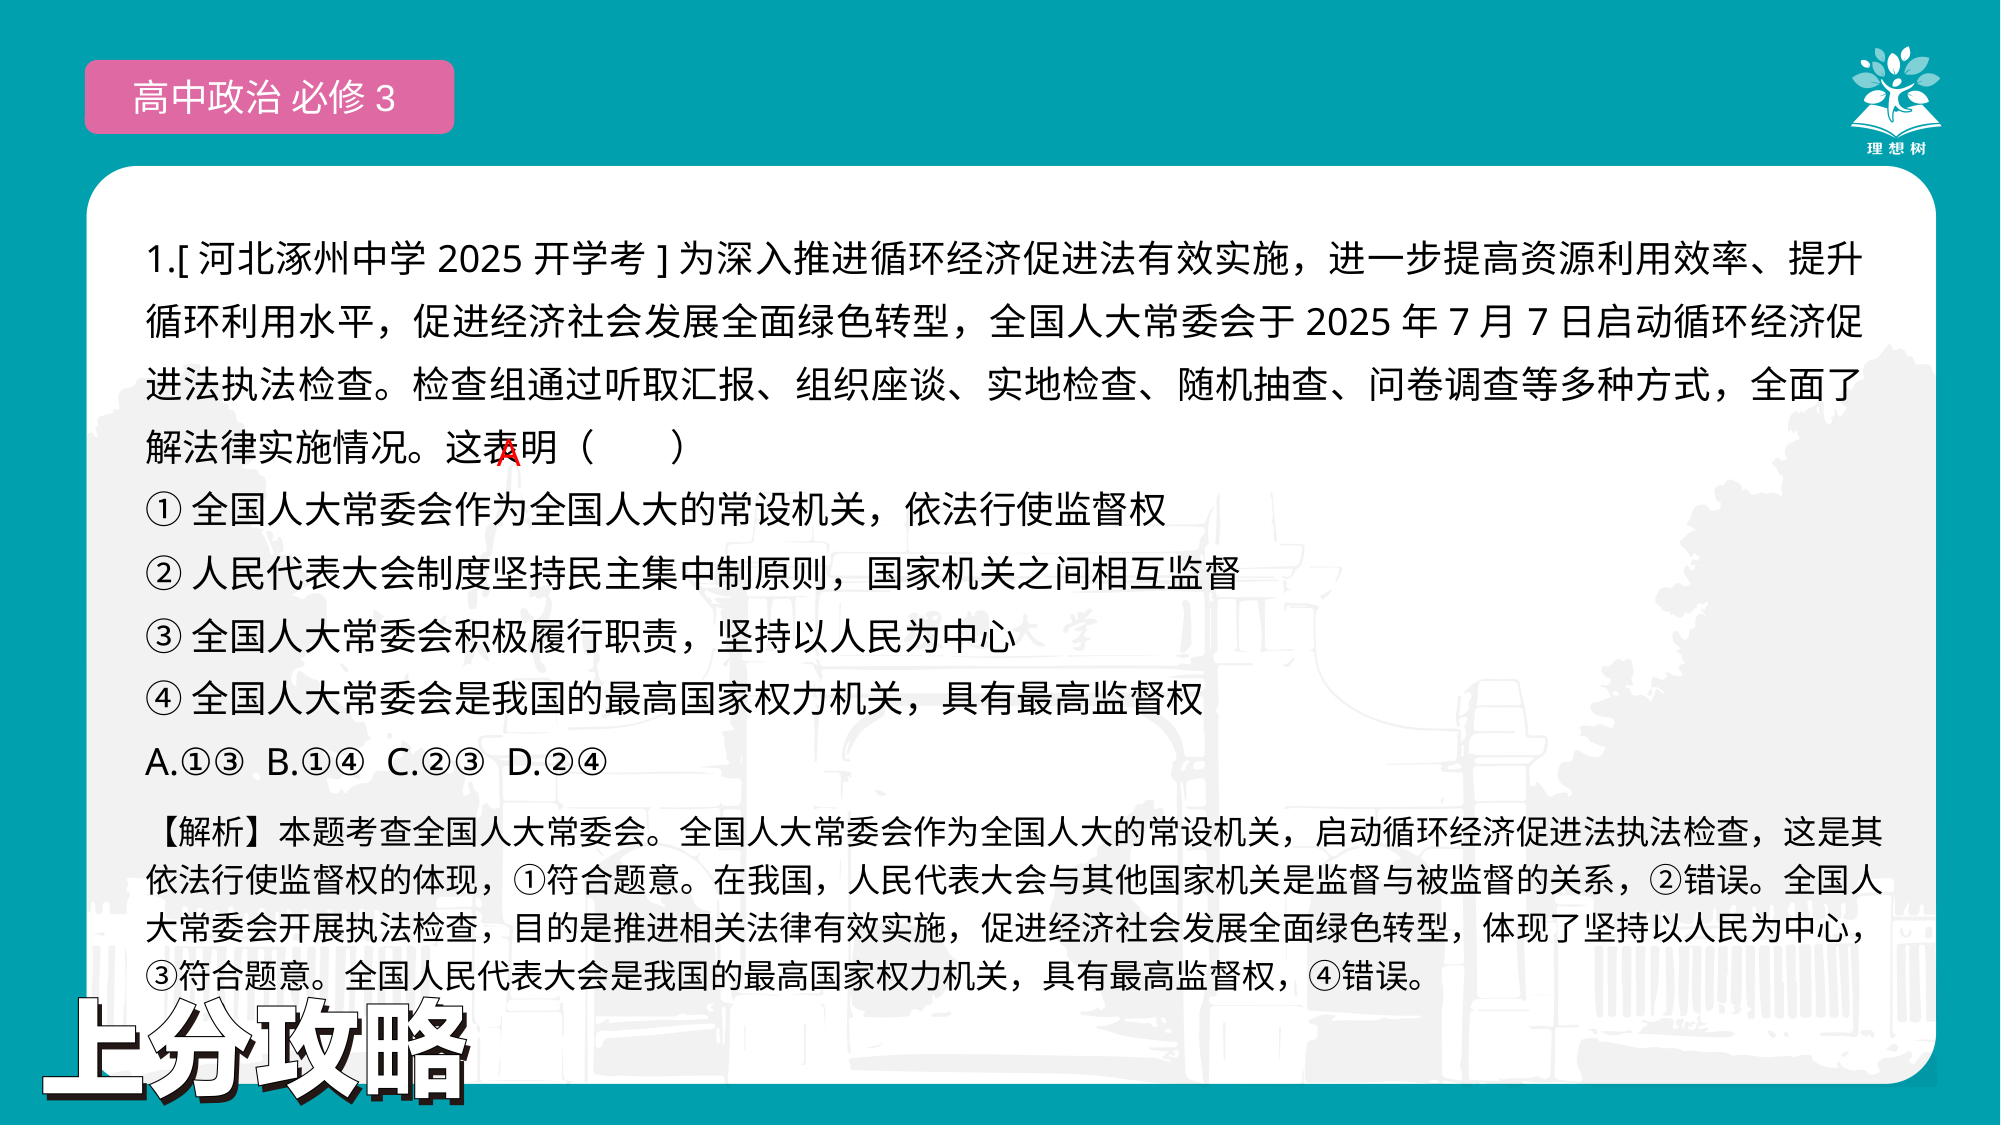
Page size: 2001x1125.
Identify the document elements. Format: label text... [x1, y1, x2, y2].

text_box A [472, 398, 590, 482]
text_box 1.[河北涿州中学2025开学考]为深入推进循环经济促进法有效实施，进一步提高资源利用效率、提升循环利用水平，促进经济社会发展全面绿色转型，全国人大常委会于2025年7月7日启动循环经济促进法执法检查。检查组通过听取汇报、组织座谈、实地检查、随机抽查、问卷调查等多种方式，全面了解法律实施情况。这表明（ ） ①全国人大常委会作为全国人大的常设机关，依法行使监督权 ②人民代表大会制度坚持民主集中制原则，国家机关之间相互监督 ③全国人大常委会积极履行职责，坚持以人民为中心 ④全国人大常委会是我国的最高国家权力机关，具有最高监督权 A.①③ B.①④ C.②③ D.②④ [130, 209, 1880, 791]
text_box 【解析】本题考查全国人大常委会。全国人大常委会作为全国人大的常设机关，启动循环经济促进法执法检查，这是其依法行使监督权的体现，①符合题意。在我国，人民代表大会与其他国家机关是监督与被监督的关系，②错误。全国人大常委会开展执法检查，目的是推进相关法律有效实施，促进经济社会发展全面绿色转型，体现了坚持以人民为中心，③符合题意。全国人民代表大会是我国的最高国家权力机关，具有最高监督权，④错误。 [130, 796, 1899, 1003]
text_box 高中政治 必修3 [83, 58, 456, 135]
picture [0, 0, 2001, 1125]
